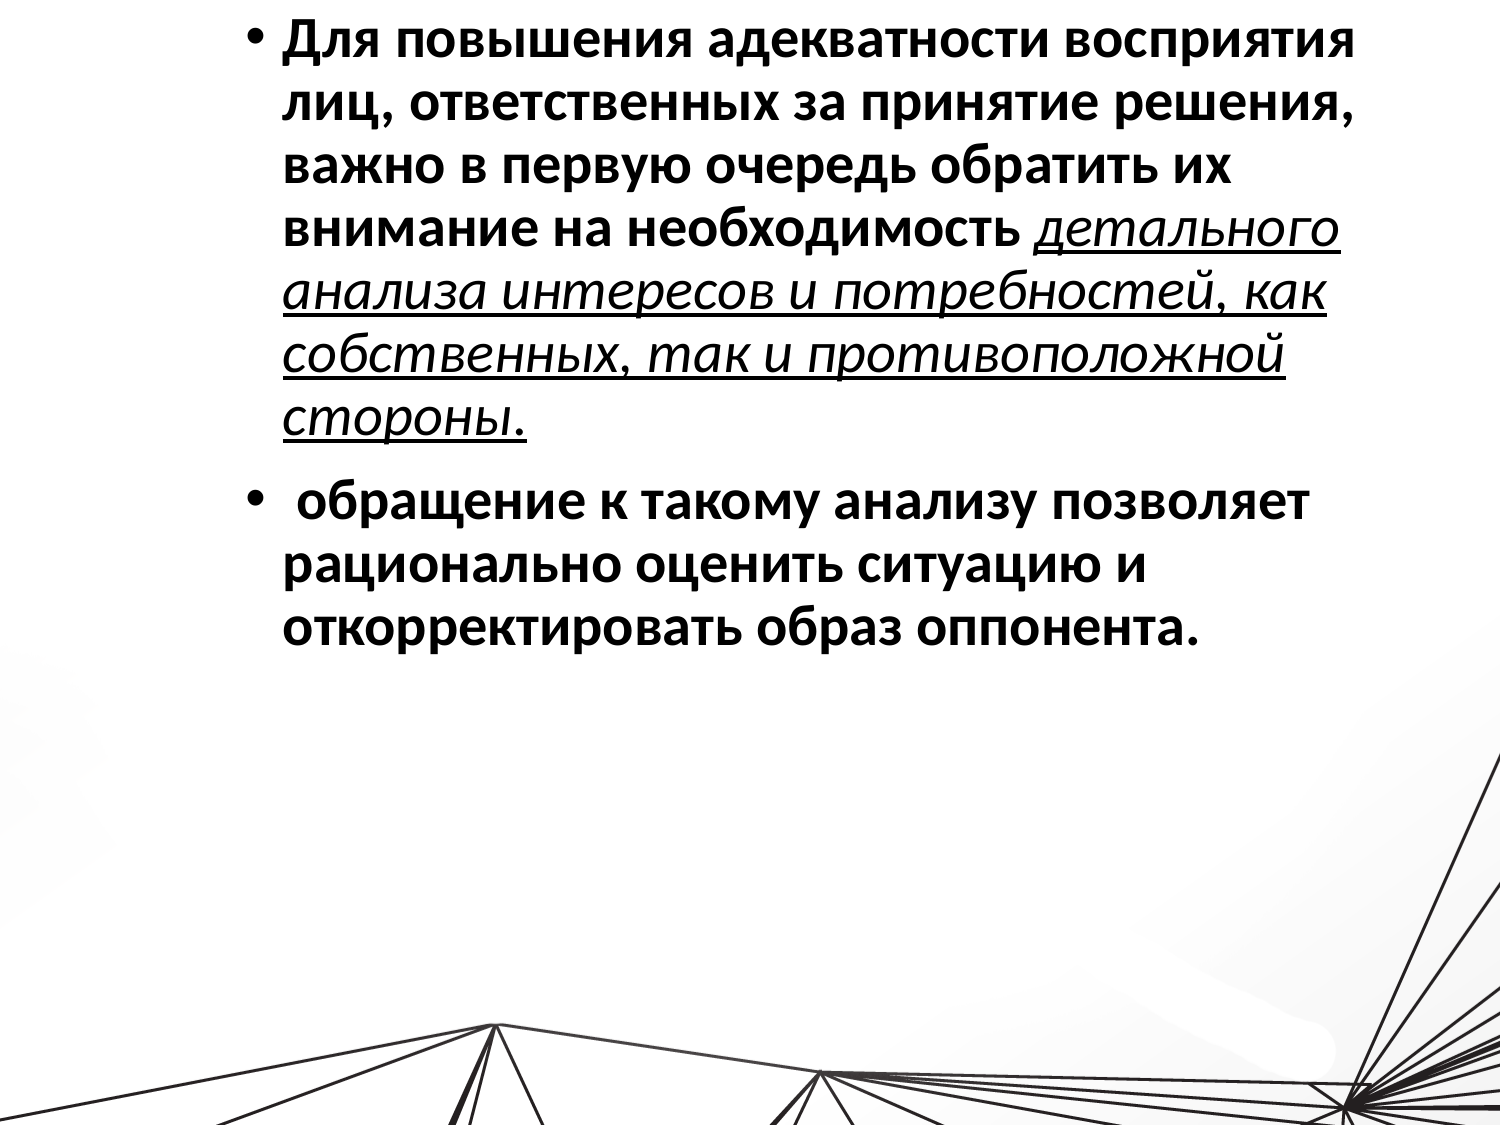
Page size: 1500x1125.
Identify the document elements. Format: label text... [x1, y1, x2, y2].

list Для повышения адекватности восприятия лиц, ответственных за принятие решения, важно в первую очередь обратить их внимание на необходимость детального анализа интересов и потребностей, как собственных, так и противоположной стороны. обращение к такому анализу позволяет рационально оценить ситуацию и откорректировать образ оппонента. [229, 0, 1476, 1024]
picture [0, 0, 1500, 1125]
